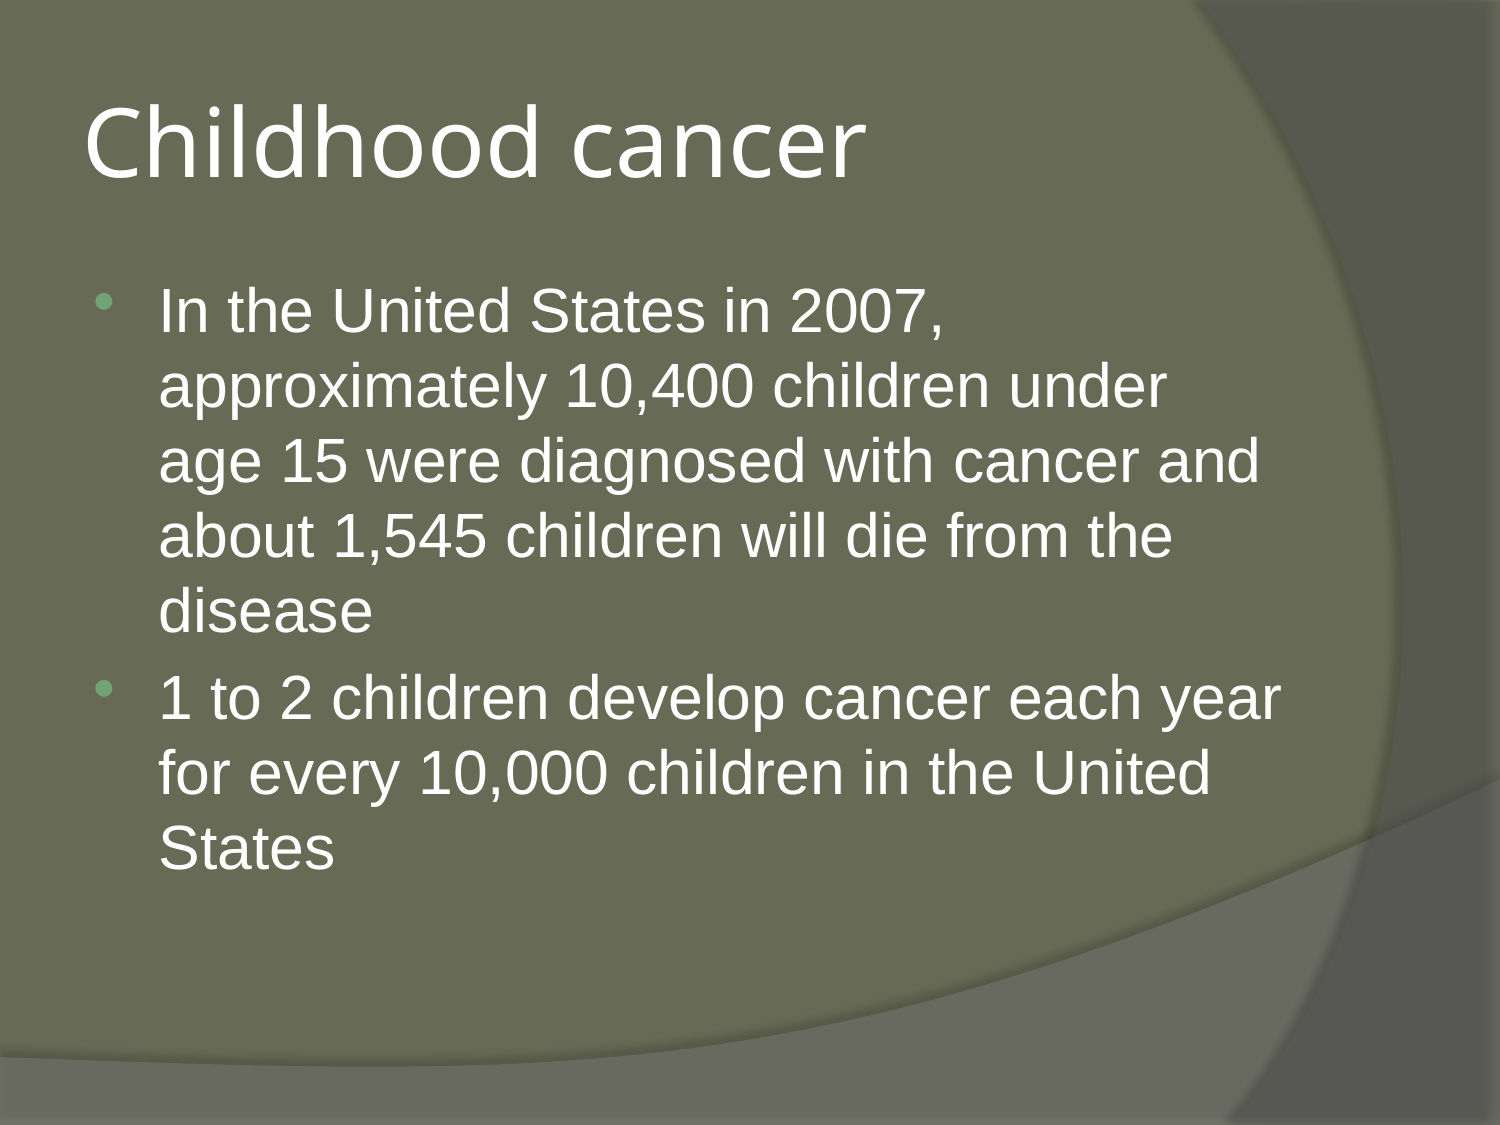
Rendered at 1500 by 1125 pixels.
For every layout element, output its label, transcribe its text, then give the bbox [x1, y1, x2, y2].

title Childhood cancer [75, 45, 1300, 233]
list In the United States in 2007, approximately 10,400 children under age 15 were diagnosed with cancer and about 1,545 children will die from the disease 1 to 2 children develop cancer each year for every 10,000 children in the United States [75, 262, 1300, 1005]
